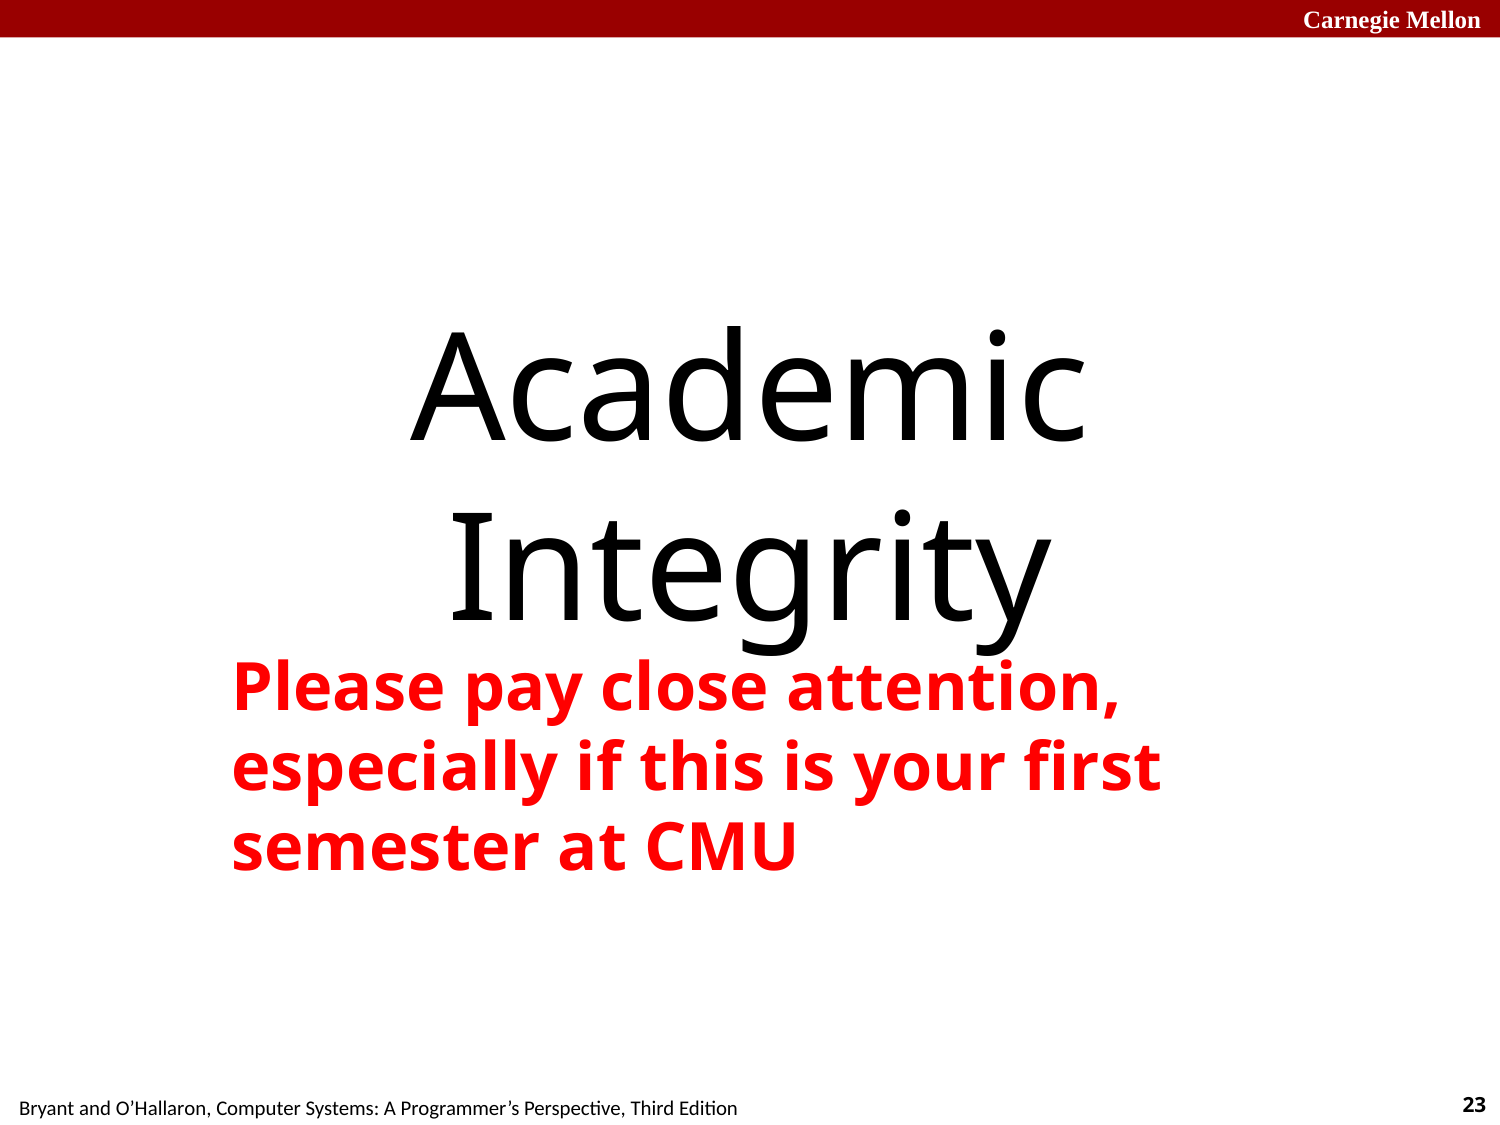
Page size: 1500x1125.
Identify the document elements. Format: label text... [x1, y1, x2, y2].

subtitle Please pay close attention, especially if this is your first semester at CMU [224, 637, 1276, 926]
title Academic Integrity [112, 349, 1388, 591]
